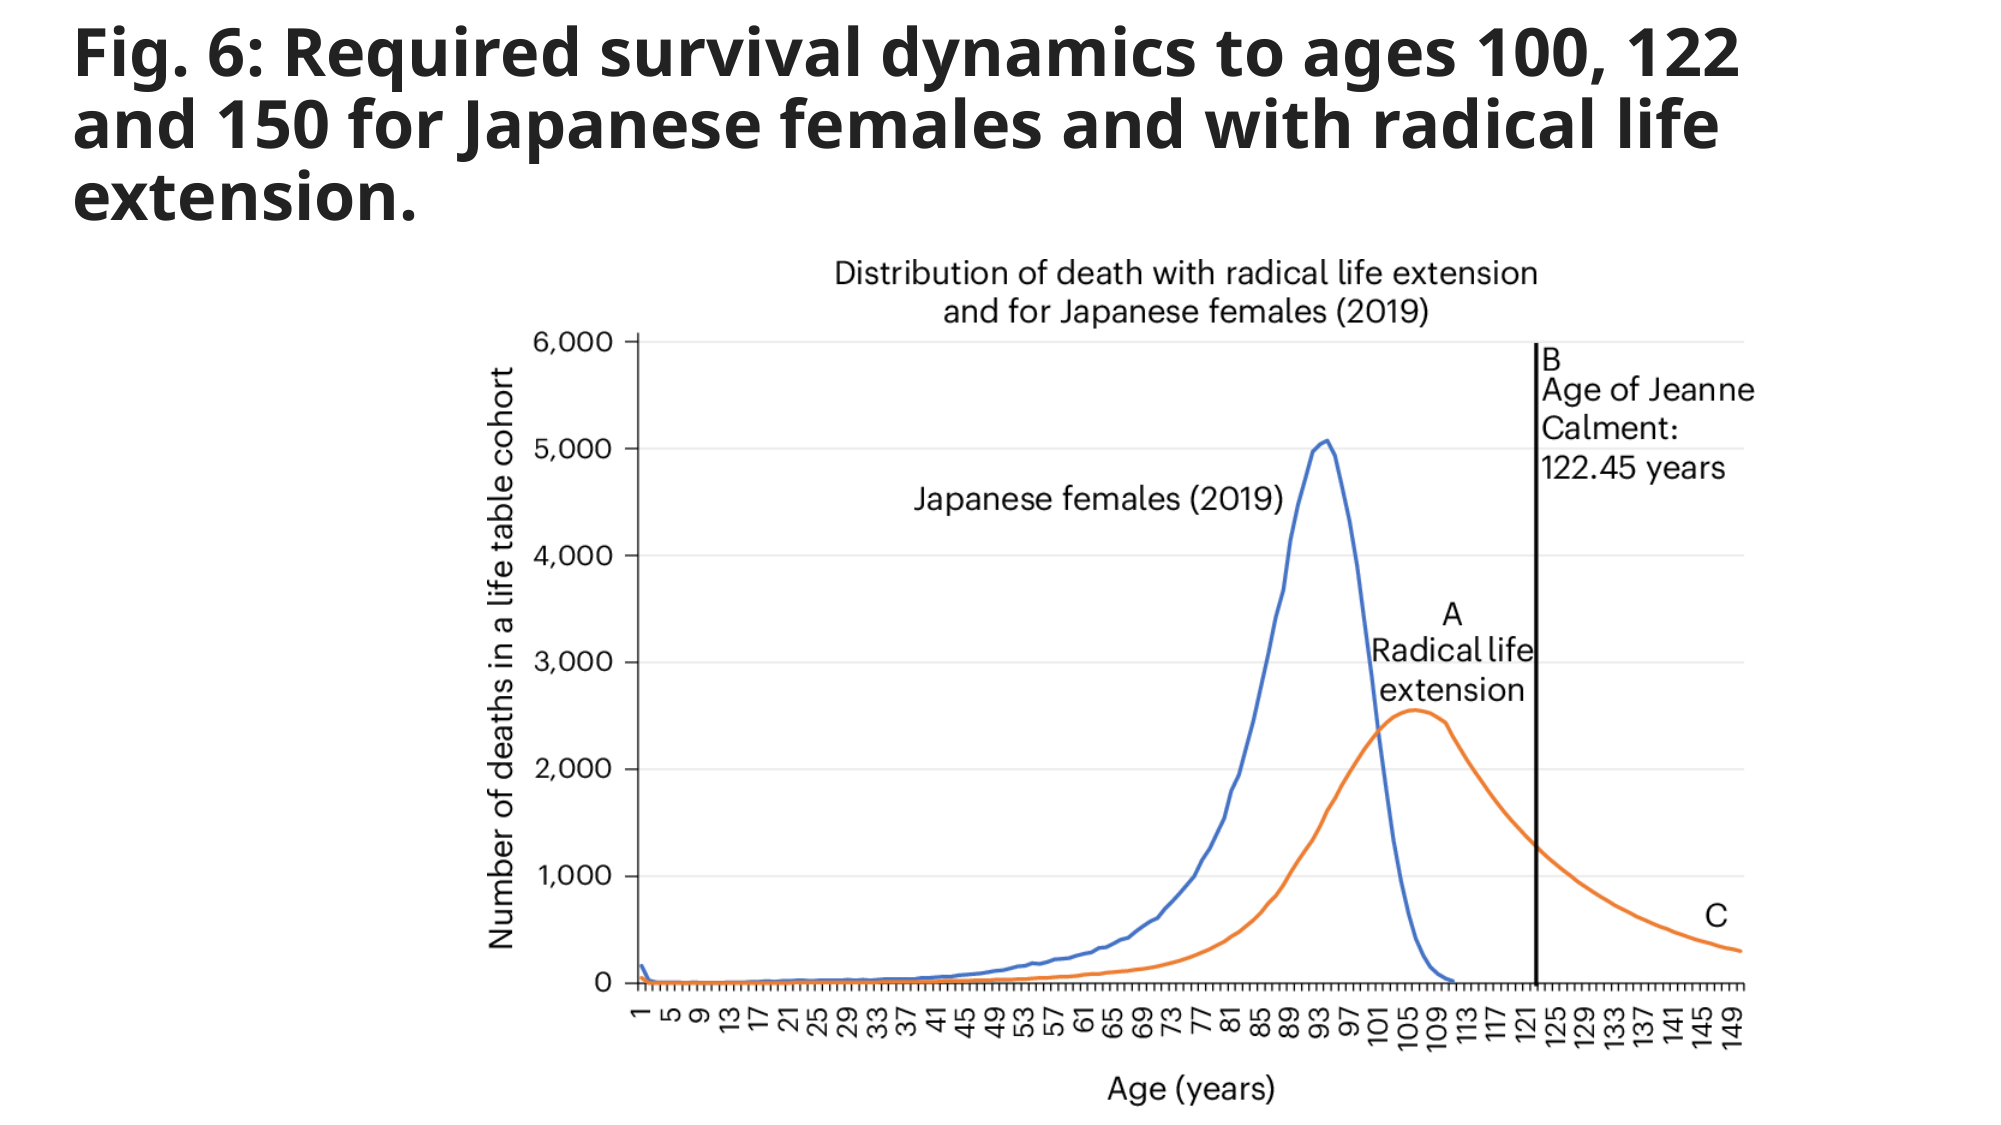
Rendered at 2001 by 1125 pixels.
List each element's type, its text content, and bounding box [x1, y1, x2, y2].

title Fig. 6: Required survival dynamics to ages 100, 122 and 150 for Japanese females and with radical life extension. [57, 18, 1783, 236]
picture [487, 259, 1755, 1107]
